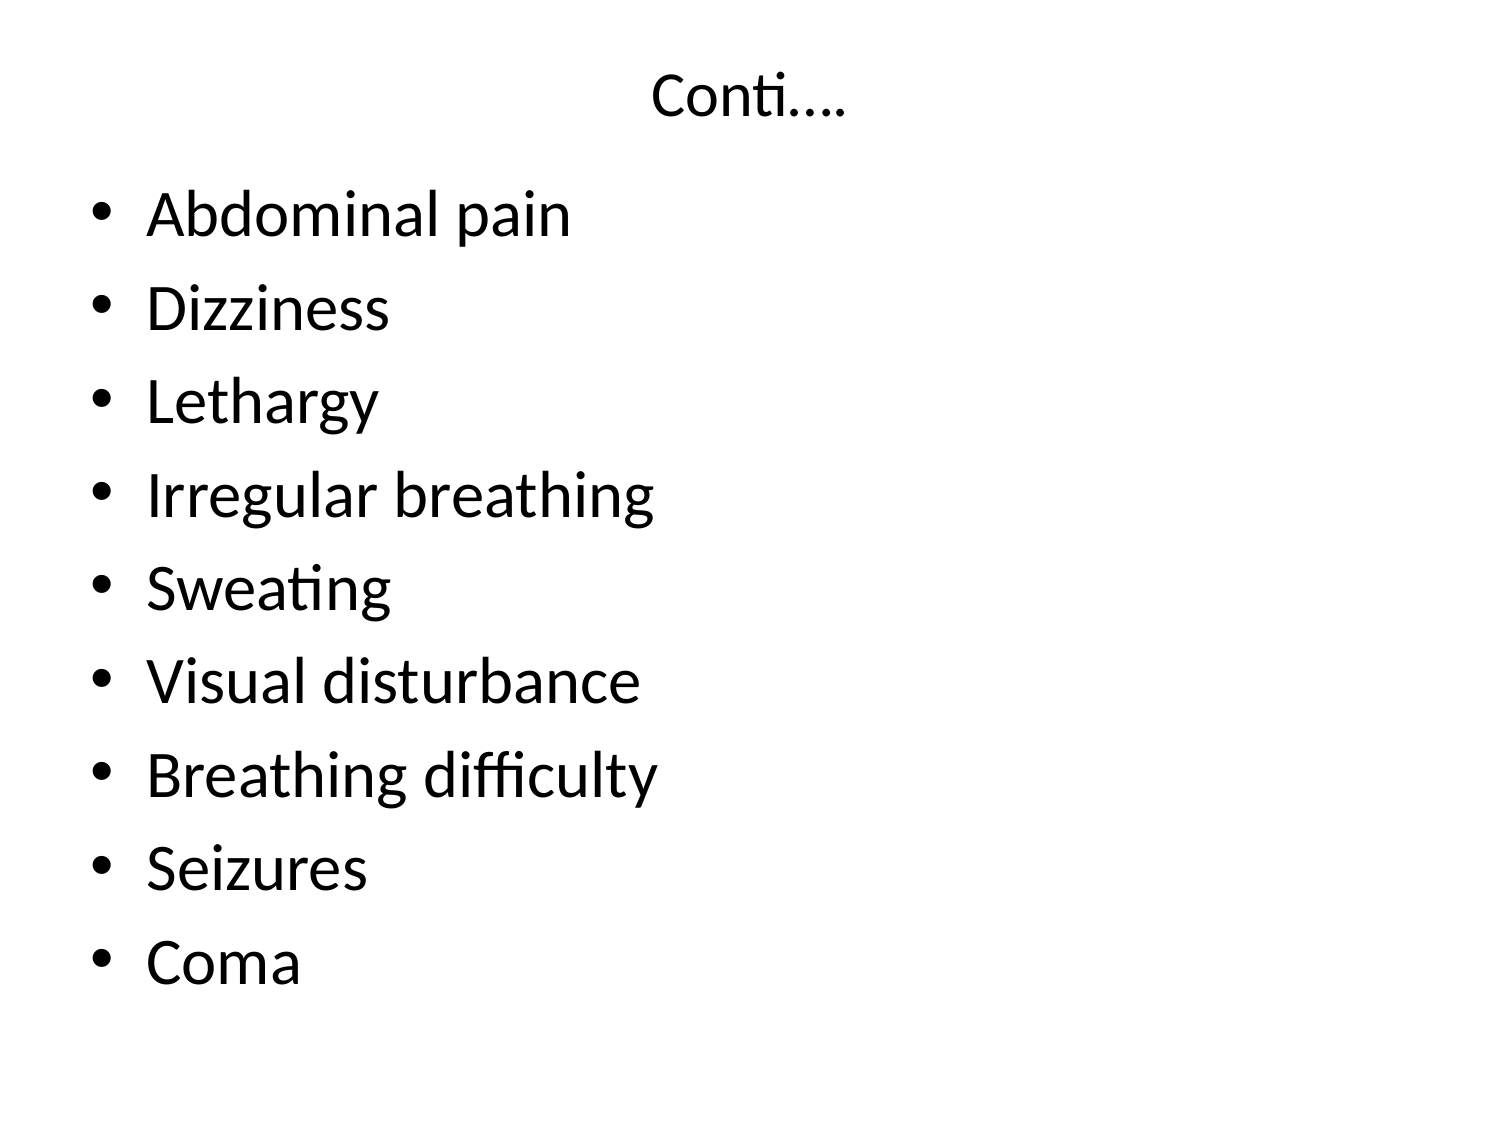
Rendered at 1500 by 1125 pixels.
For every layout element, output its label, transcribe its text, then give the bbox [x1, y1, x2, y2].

list Abdominal pain Dizziness Lethargy Irregular breathing Sweating Visual disturbance Breathing difficulty Seizures Coma [75, 162, 1463, 1088]
title Conti…. [75, 45, 1425, 138]
